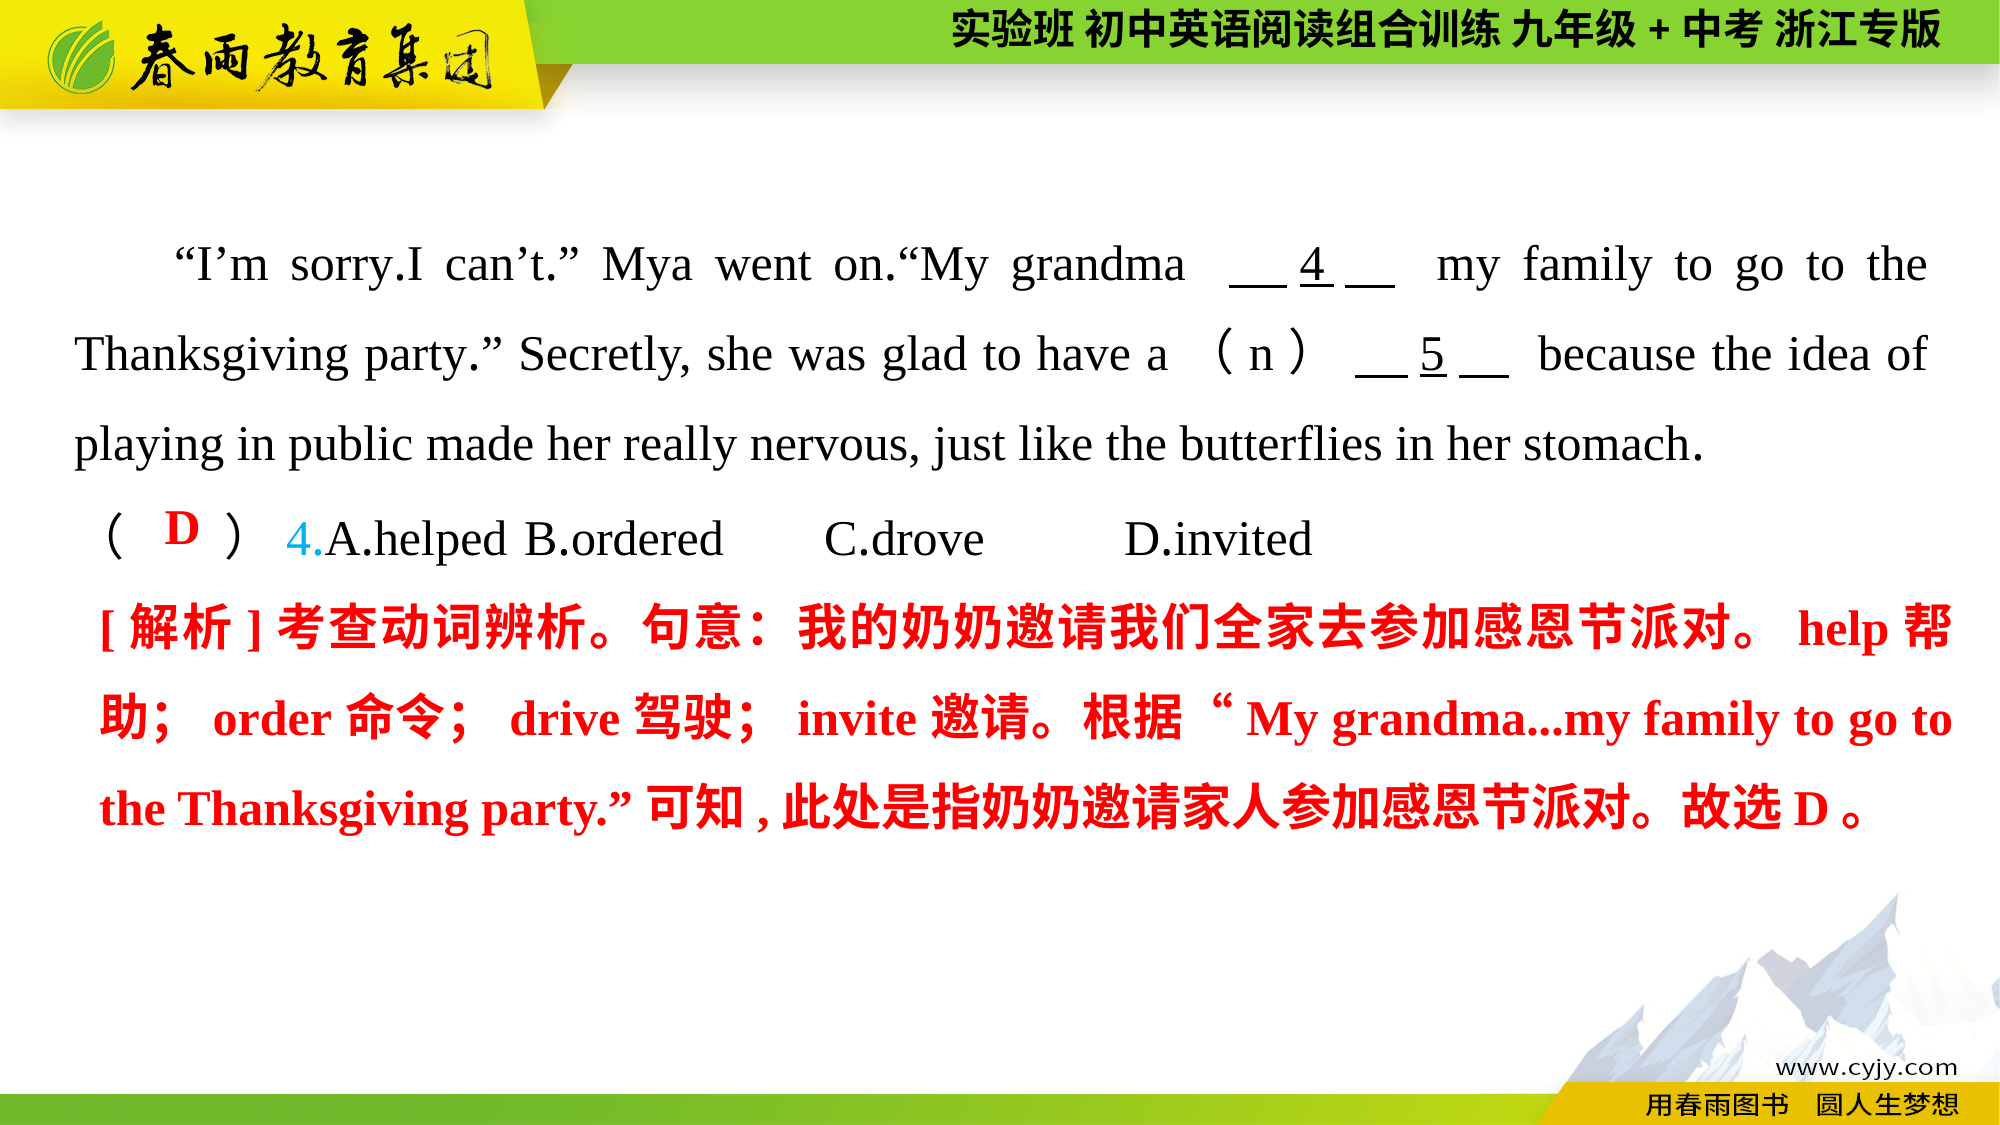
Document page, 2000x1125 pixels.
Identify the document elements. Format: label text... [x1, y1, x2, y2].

text_box （ ）4.A.helped B.ordered C.drove D.invited [59, 467, 1944, 573]
list “I’m sorry.I can’t.” Mya went on.“My grandma 4 my family to go to the Thanksgiving party.” Secretly, she was glad to have a（n） 5 because the idea of playing in public made her really nervous, just like the butterflies in her stomach. [59, 193, 1944, 467]
picture [0, 0, 2000, 1125]
text_box D [149, 486, 216, 557]
text_box [解析]考查动词辨析。句意：我的奶奶邀请我们全家去参加感恩节派对。help帮助；order命令；drive驾驶；invite邀请。根据“My grandma...my family to go to the Thanksgiving party.”可知,此处是指奶奶邀请家人参加感恩节派对。故选D。 [84, 557, 1969, 843]
